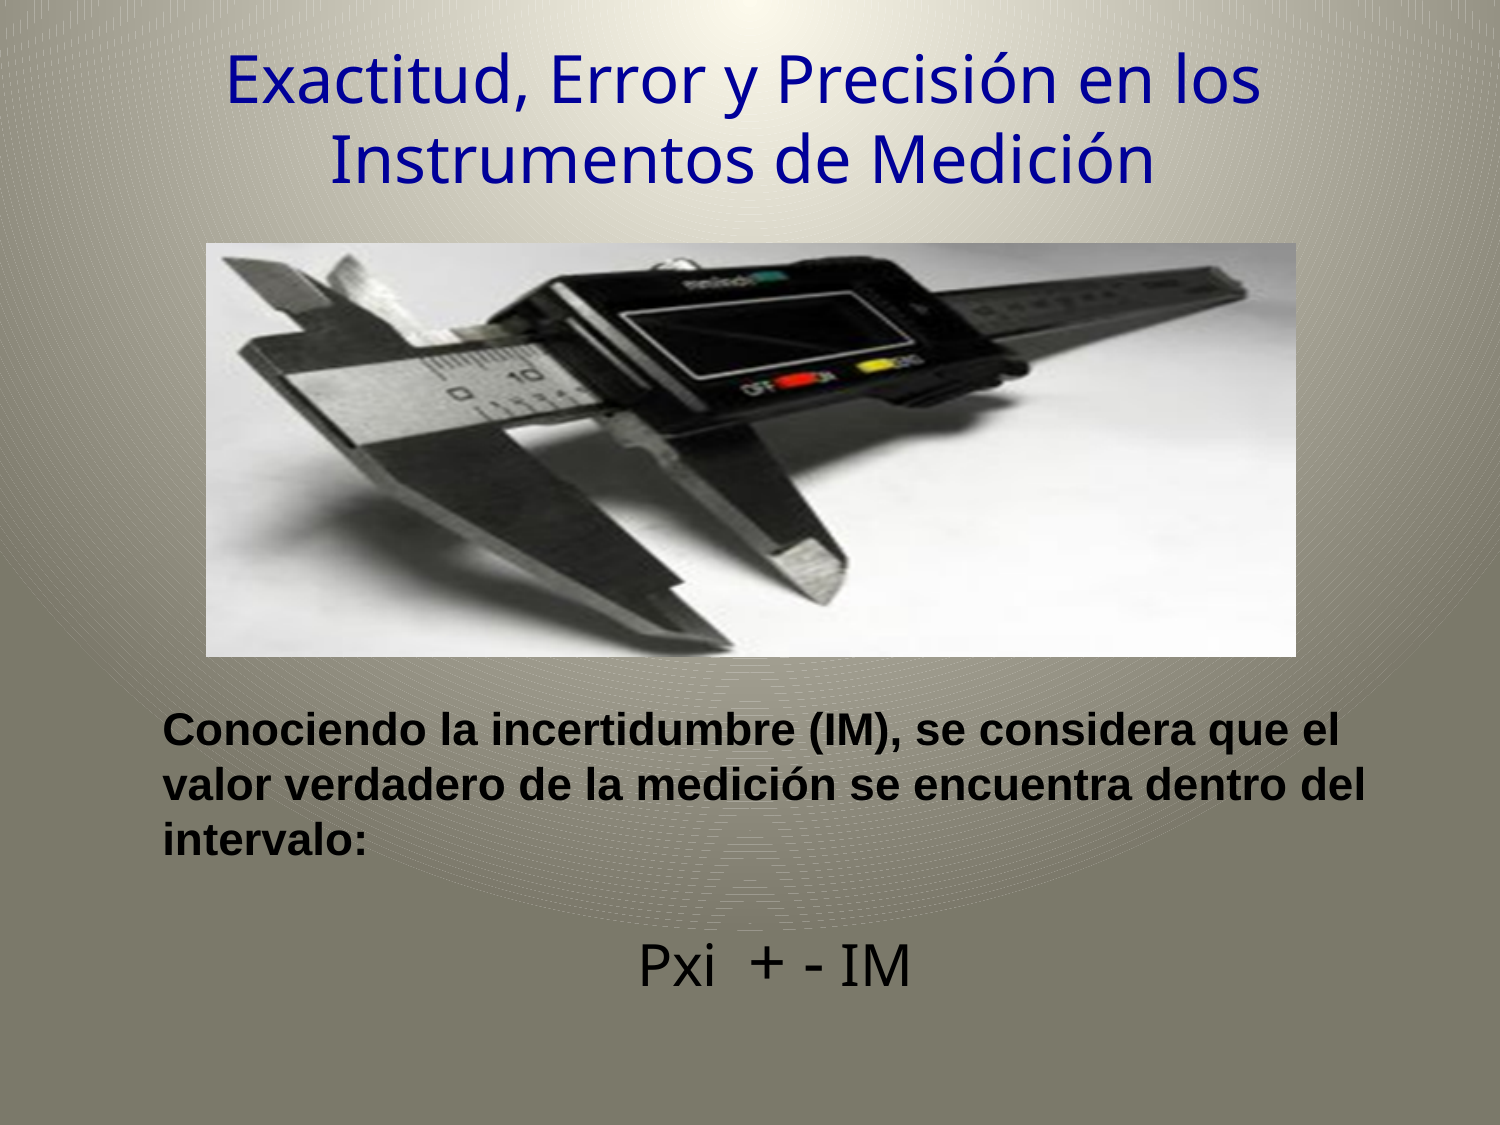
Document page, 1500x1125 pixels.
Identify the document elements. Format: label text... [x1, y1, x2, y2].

text_box Conociendo la incertidumbre (IM), se considera que el valor verdadero de la medición se encuentra dentro del intervalo: Pxi + - IM [147, 692, 1388, 1007]
picture [206, 243, 1296, 658]
text_box [53, 196, 1424, 988]
title Exactitud, Error y Precisión en los Instrumentos de Medición [29, 54, 1460, 179]
